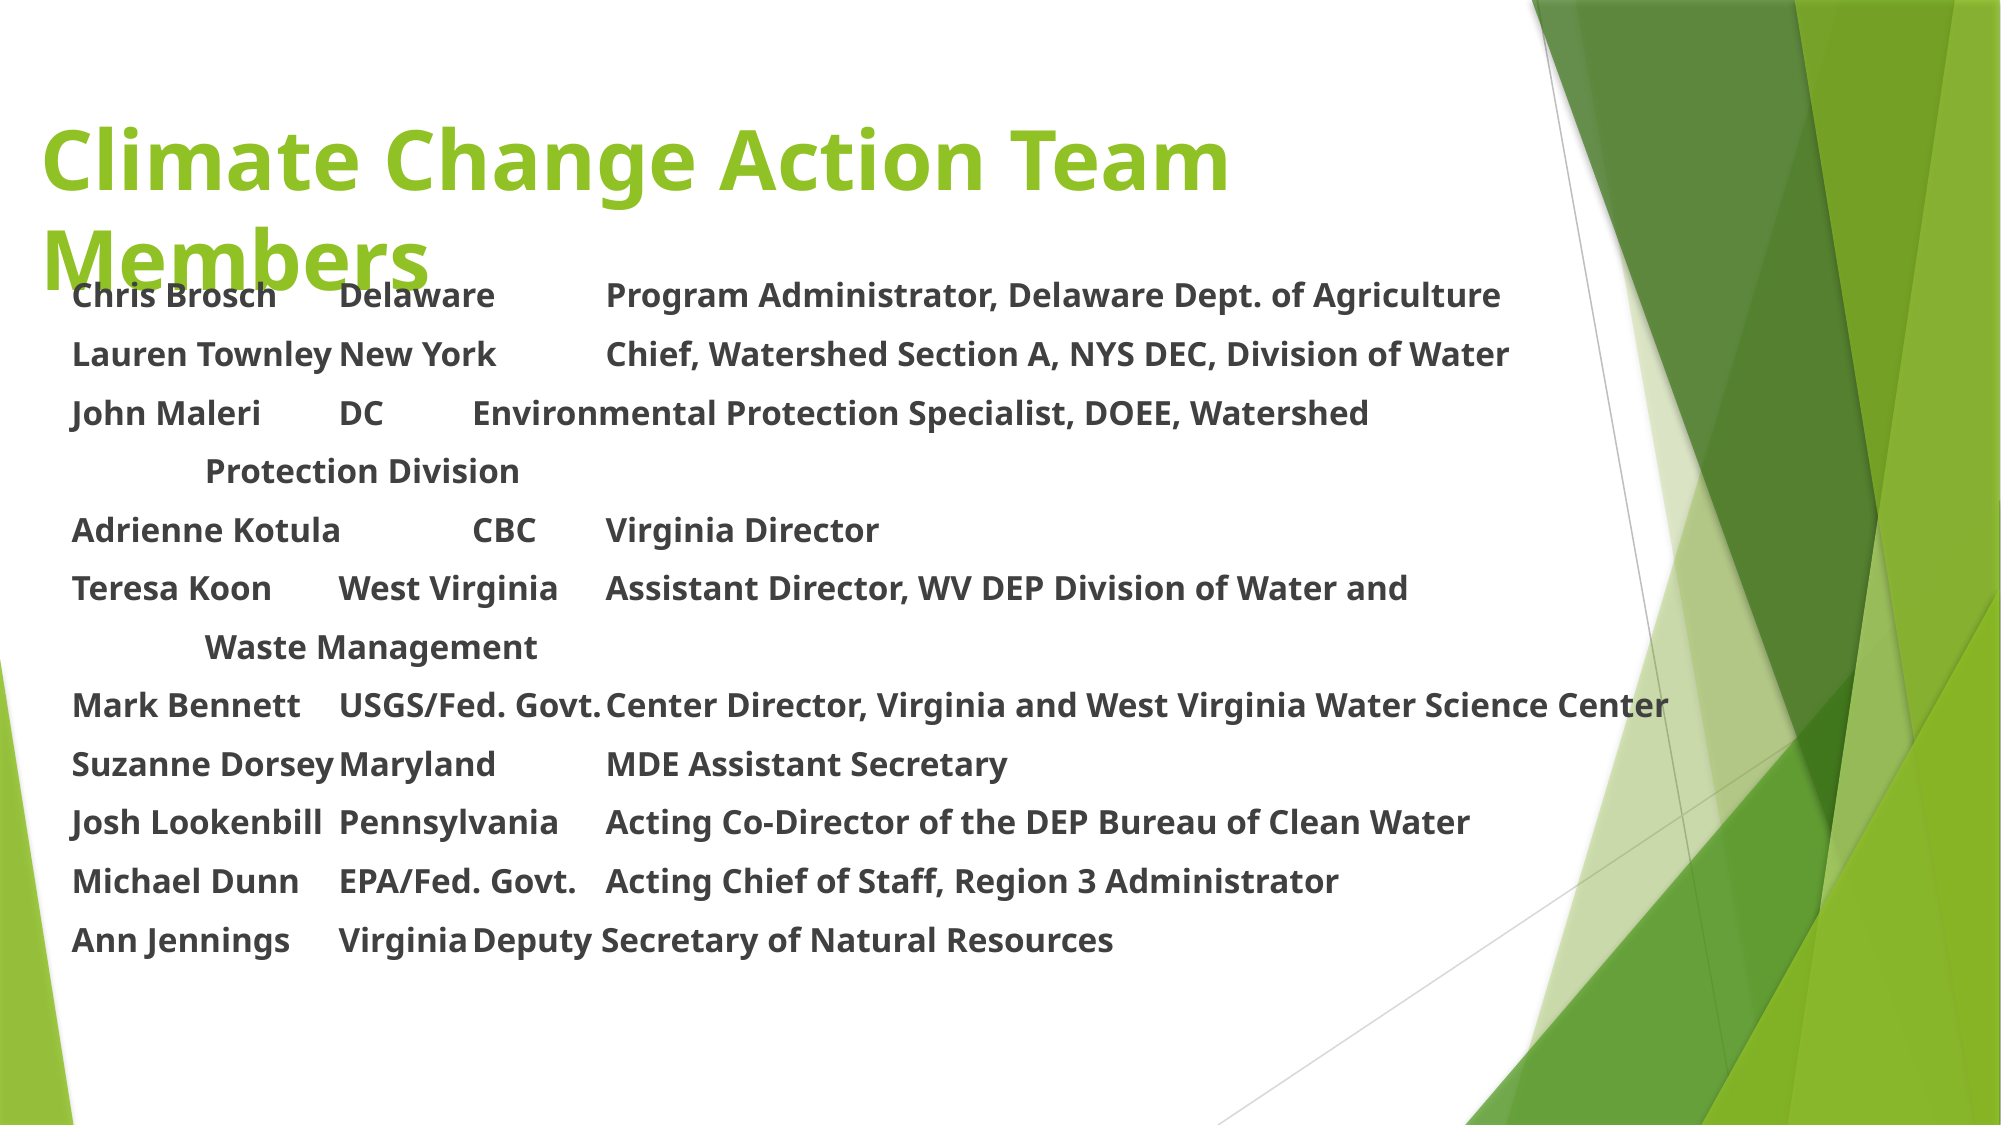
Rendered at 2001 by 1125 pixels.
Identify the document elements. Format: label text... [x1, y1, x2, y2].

list Chris Brosch Delaware Program Administrator, Delaware Dept. of Agriculture Lauren Townley New York Chief, Watershed Section A, NYS DEC, Division of Water John Maleri DC Environmental Protection Specialist, DOEE, Watershed Protection Division Adrienne Kotula CBC Virginia Director Teresa Koon West Virginia Assistant Director, WV DEP Division of Water and Waste Management Mark Bennett USGS/Fed. Govt. Center Director, Virginia and West Virginia Water Science Center Suzanne Dorsey Maryland MDE Assistant Secretary Josh Lookenbill Pennsylvania Acting Co-Director of the DEP Bureau of Clean Water Michael Dunn EPA/Fed. Govt. Acting Chief of Staff, Region 3 Administrator Ann Jennings Virginia Deputy Secretary of Natural Resources [56, 208, 1966, 978]
title Climate Change Action Team Members [25, 99, 1619, 317]
